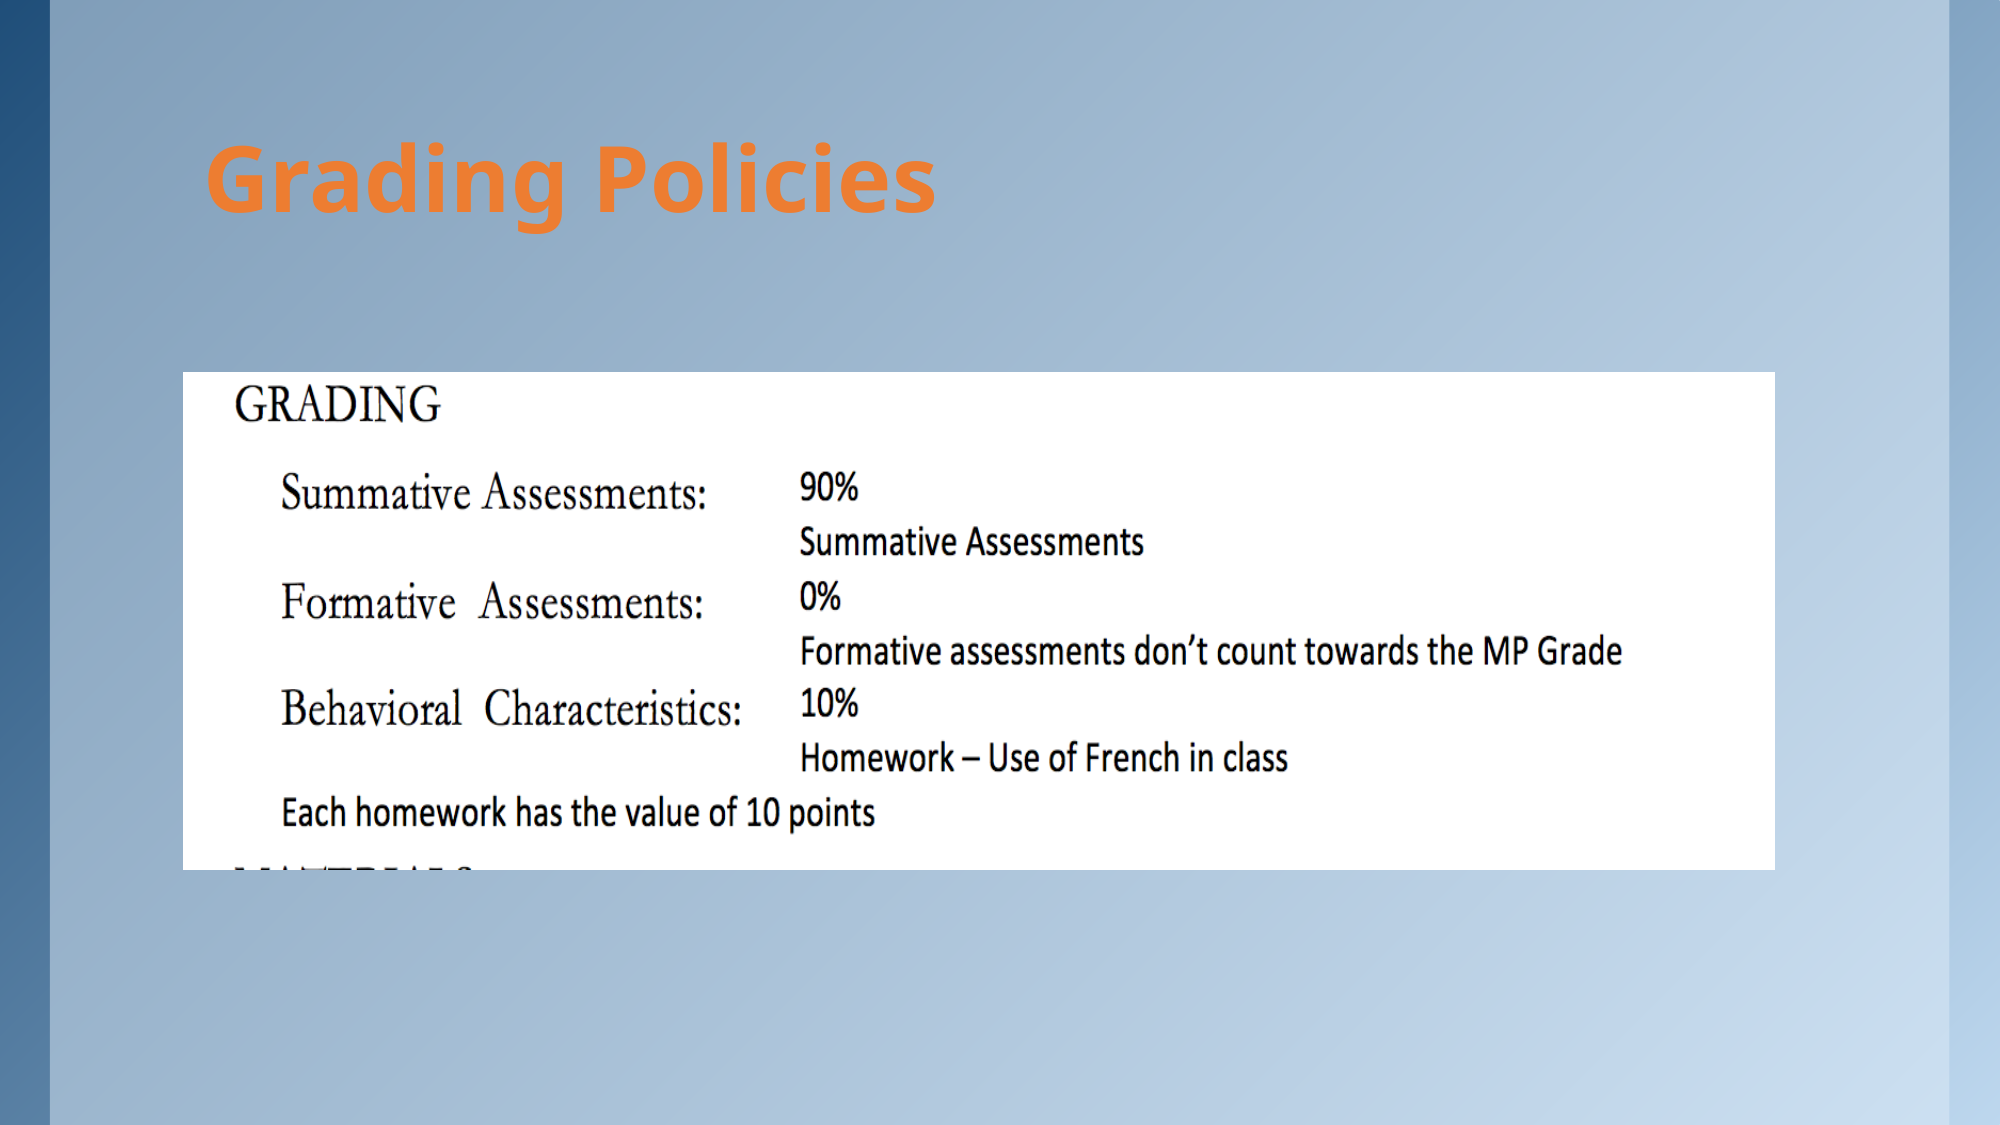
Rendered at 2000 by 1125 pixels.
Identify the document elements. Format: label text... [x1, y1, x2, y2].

picture [183, 372, 1775, 870]
title Grading Policies [183, 12, 1850, 242]
